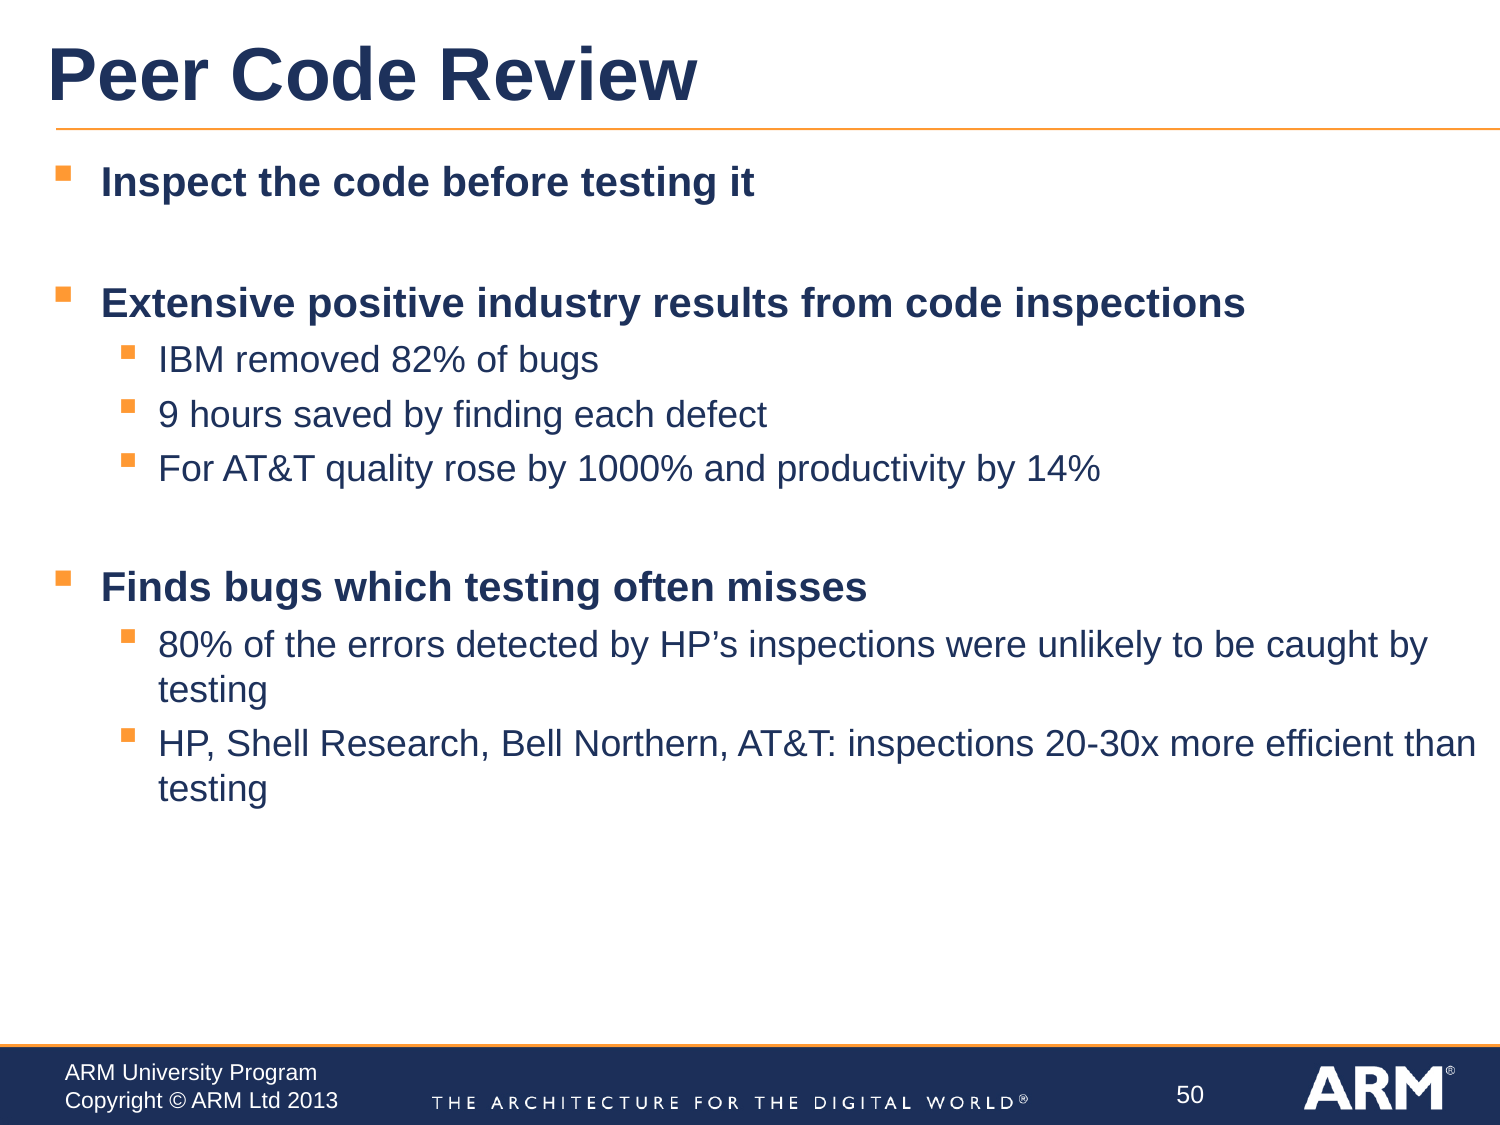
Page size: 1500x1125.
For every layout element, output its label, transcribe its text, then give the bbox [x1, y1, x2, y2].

picture [0, 1048, 1500, 1125]
list Inspect the code before testing it Extensive positive industry results from code inspections IBM removed 82% of bugs 9 hours saved by finding each defect For AT&T quality rose by 1000% and productivity by 14% Finds bugs which testing often misses 80% of the errors detected by HP’s inspections were unlikely to be caught by testing HP, Shell Research, Bell Northern, AT&T: inspections 20-30x more efficient than testing [38, 148, 1500, 1039]
title Peer Code Review [34, 1, 1500, 141]
